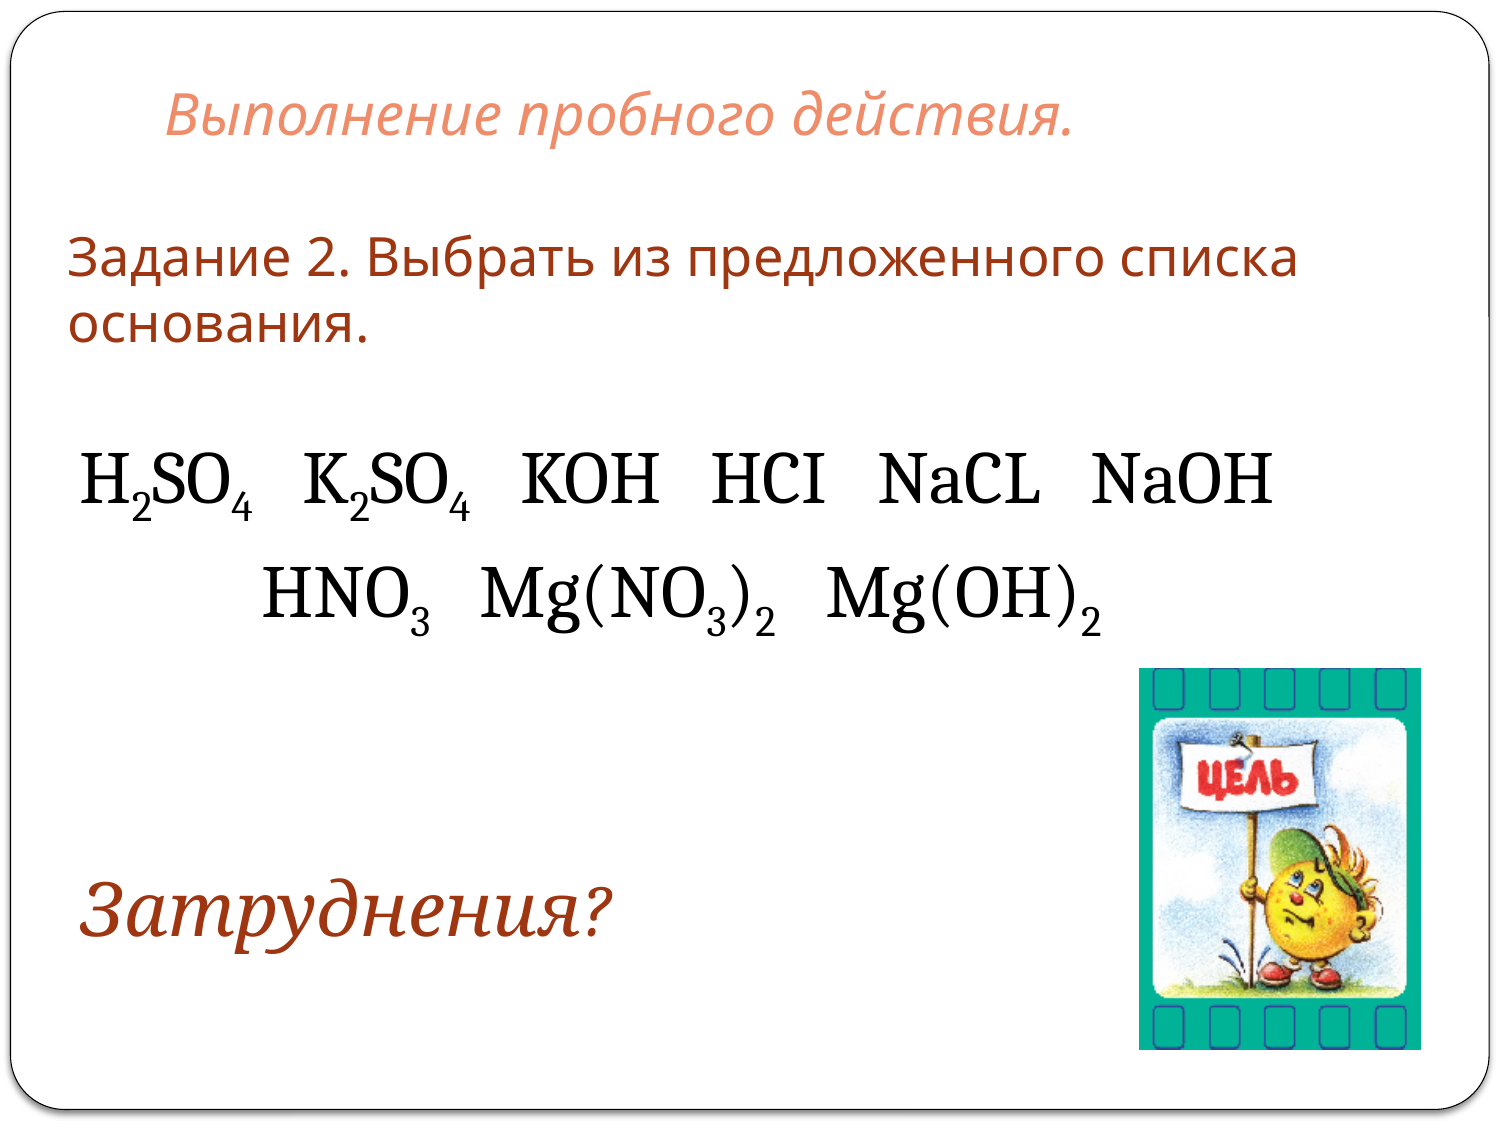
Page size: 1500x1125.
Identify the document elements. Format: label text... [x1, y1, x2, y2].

list Задание 2. Выбрать из предложенного списка основания. [53, 215, 1459, 480]
list H2SO4 K2SO4 KOH HCI NaCL NaOH HNO3 Mg(NO3)2 Mg(OH)2 Затруднения? [64, 480, 1459, 807]
picture [1139, 667, 1421, 1050]
title Выполнение пробного действия. [150, 44, 1425, 215]
